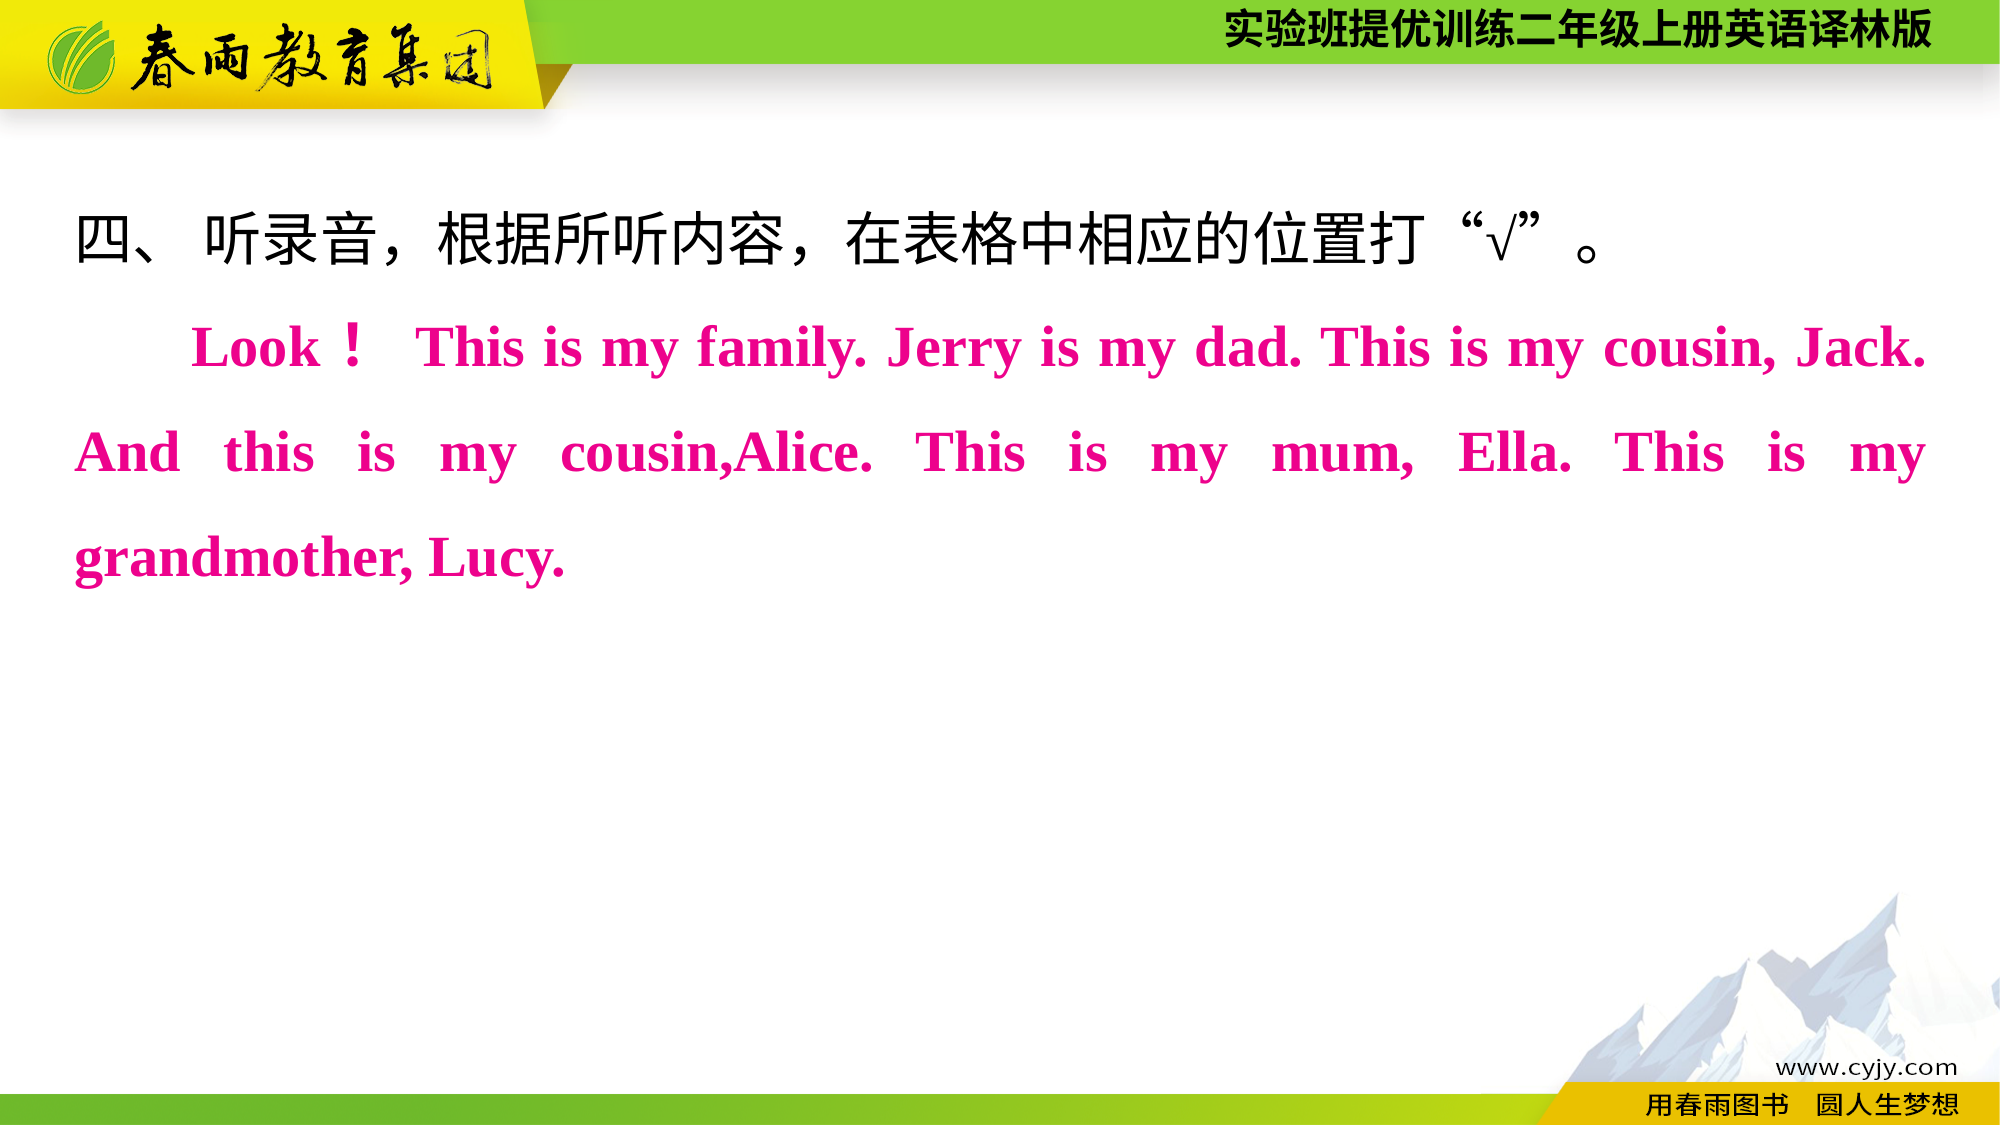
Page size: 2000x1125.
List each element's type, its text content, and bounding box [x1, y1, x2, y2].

text_box 四、 听录音，根据所听内容，在表格中相应的位置打“√”。 [59, 159, 1944, 280]
list Look！This is my family. Jerry is my dad. This is my cousin, Jack. And this is my cousin,Alice. This is my mum, Ella. This is my grandmother, Lucy. [59, 280, 1944, 599]
picture [0, 0, 2000, 1125]
